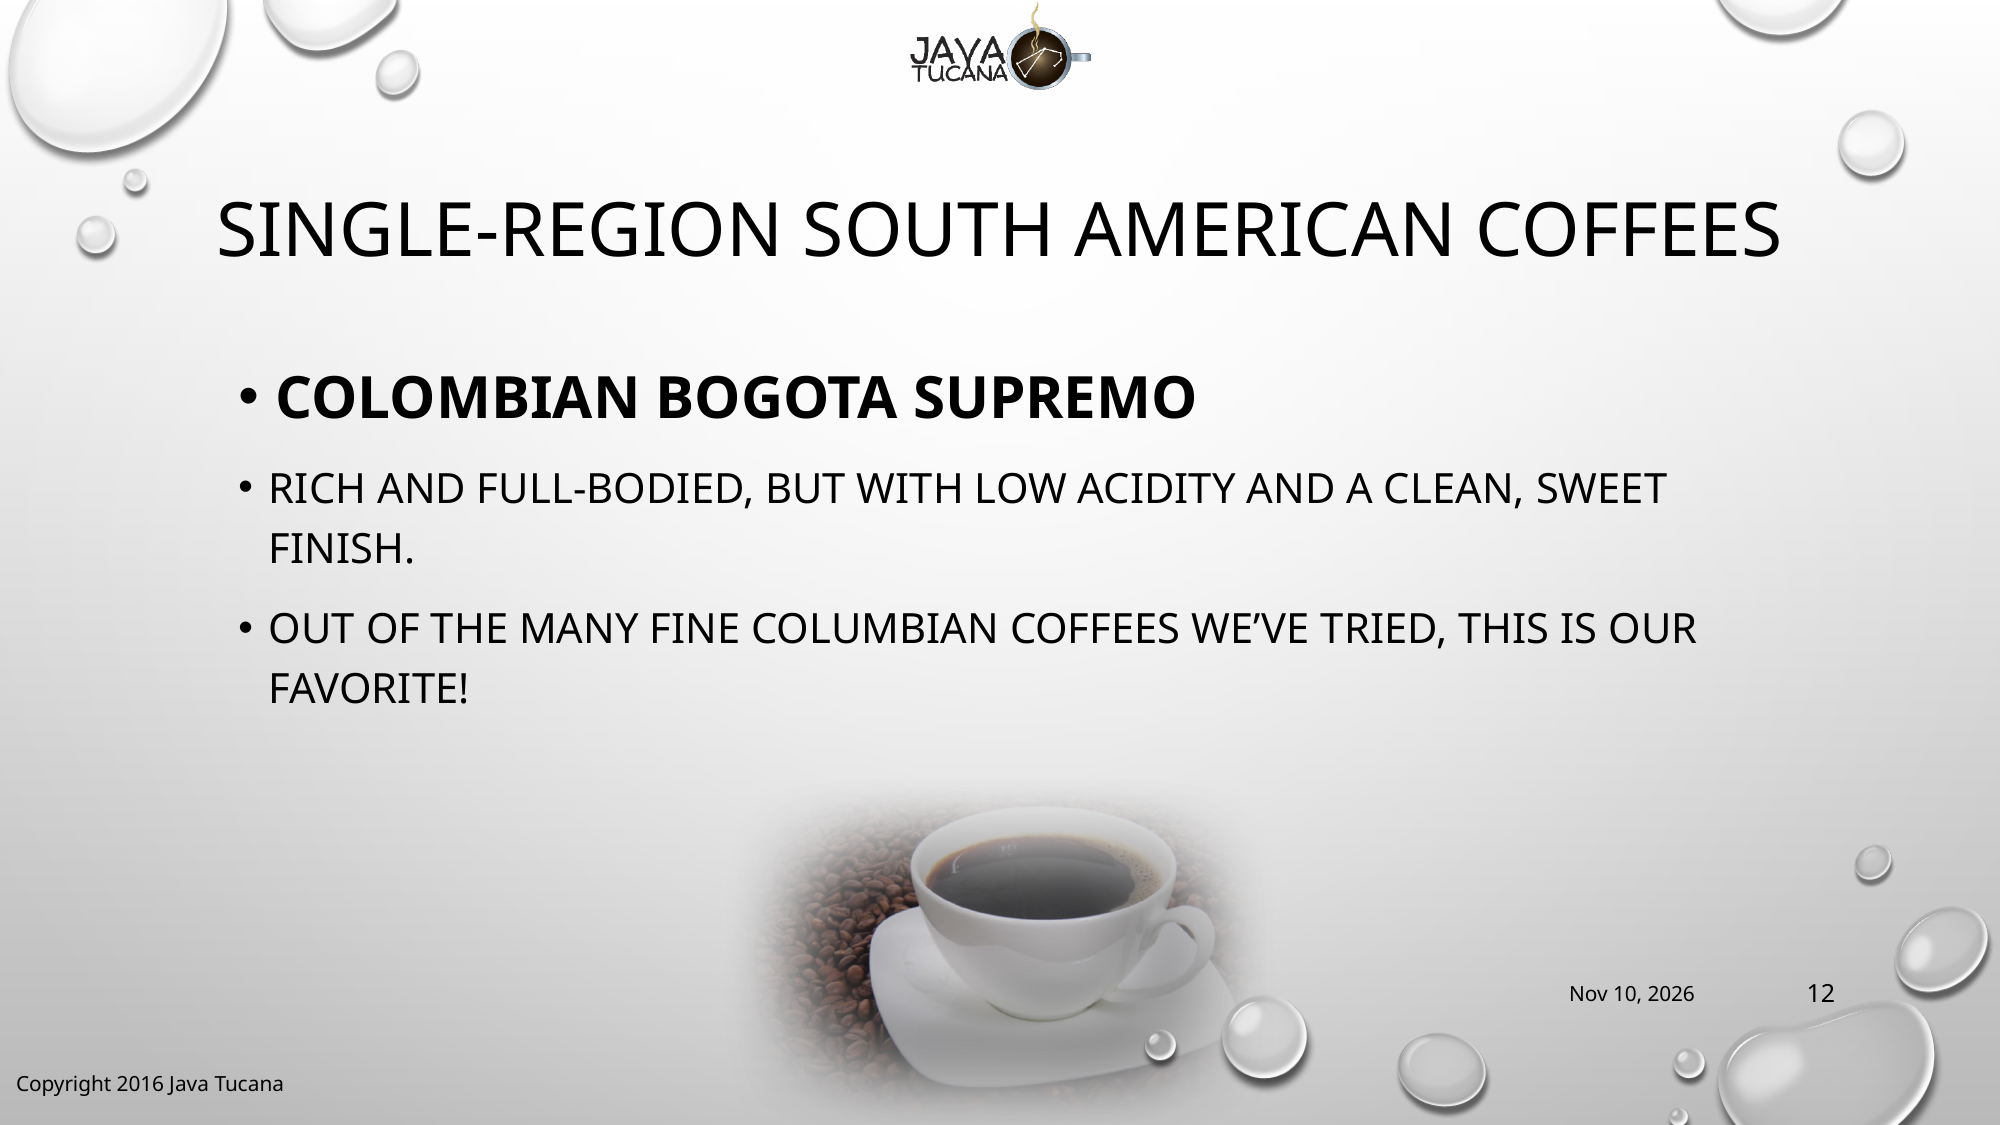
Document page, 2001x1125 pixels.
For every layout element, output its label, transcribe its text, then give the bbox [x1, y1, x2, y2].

title Single-region South American coffees [149, 101, 1851, 364]
slide_number 12 [1724, 965, 1851, 1025]
picture [0, 0, 2000, 1125]
slide_number 8-Feb-16 [1259, 965, 1710, 1025]
footer Copyright 2016 Java Tucana [1, 1055, 1096, 1116]
list Colombian Bogota Supremo Rich and full-bodied, but with low acidity and a clean, sweet finish. Out of the many fine Columbian coffees we’ve tried, this is our favorite! [223, 339, 1787, 1000]
